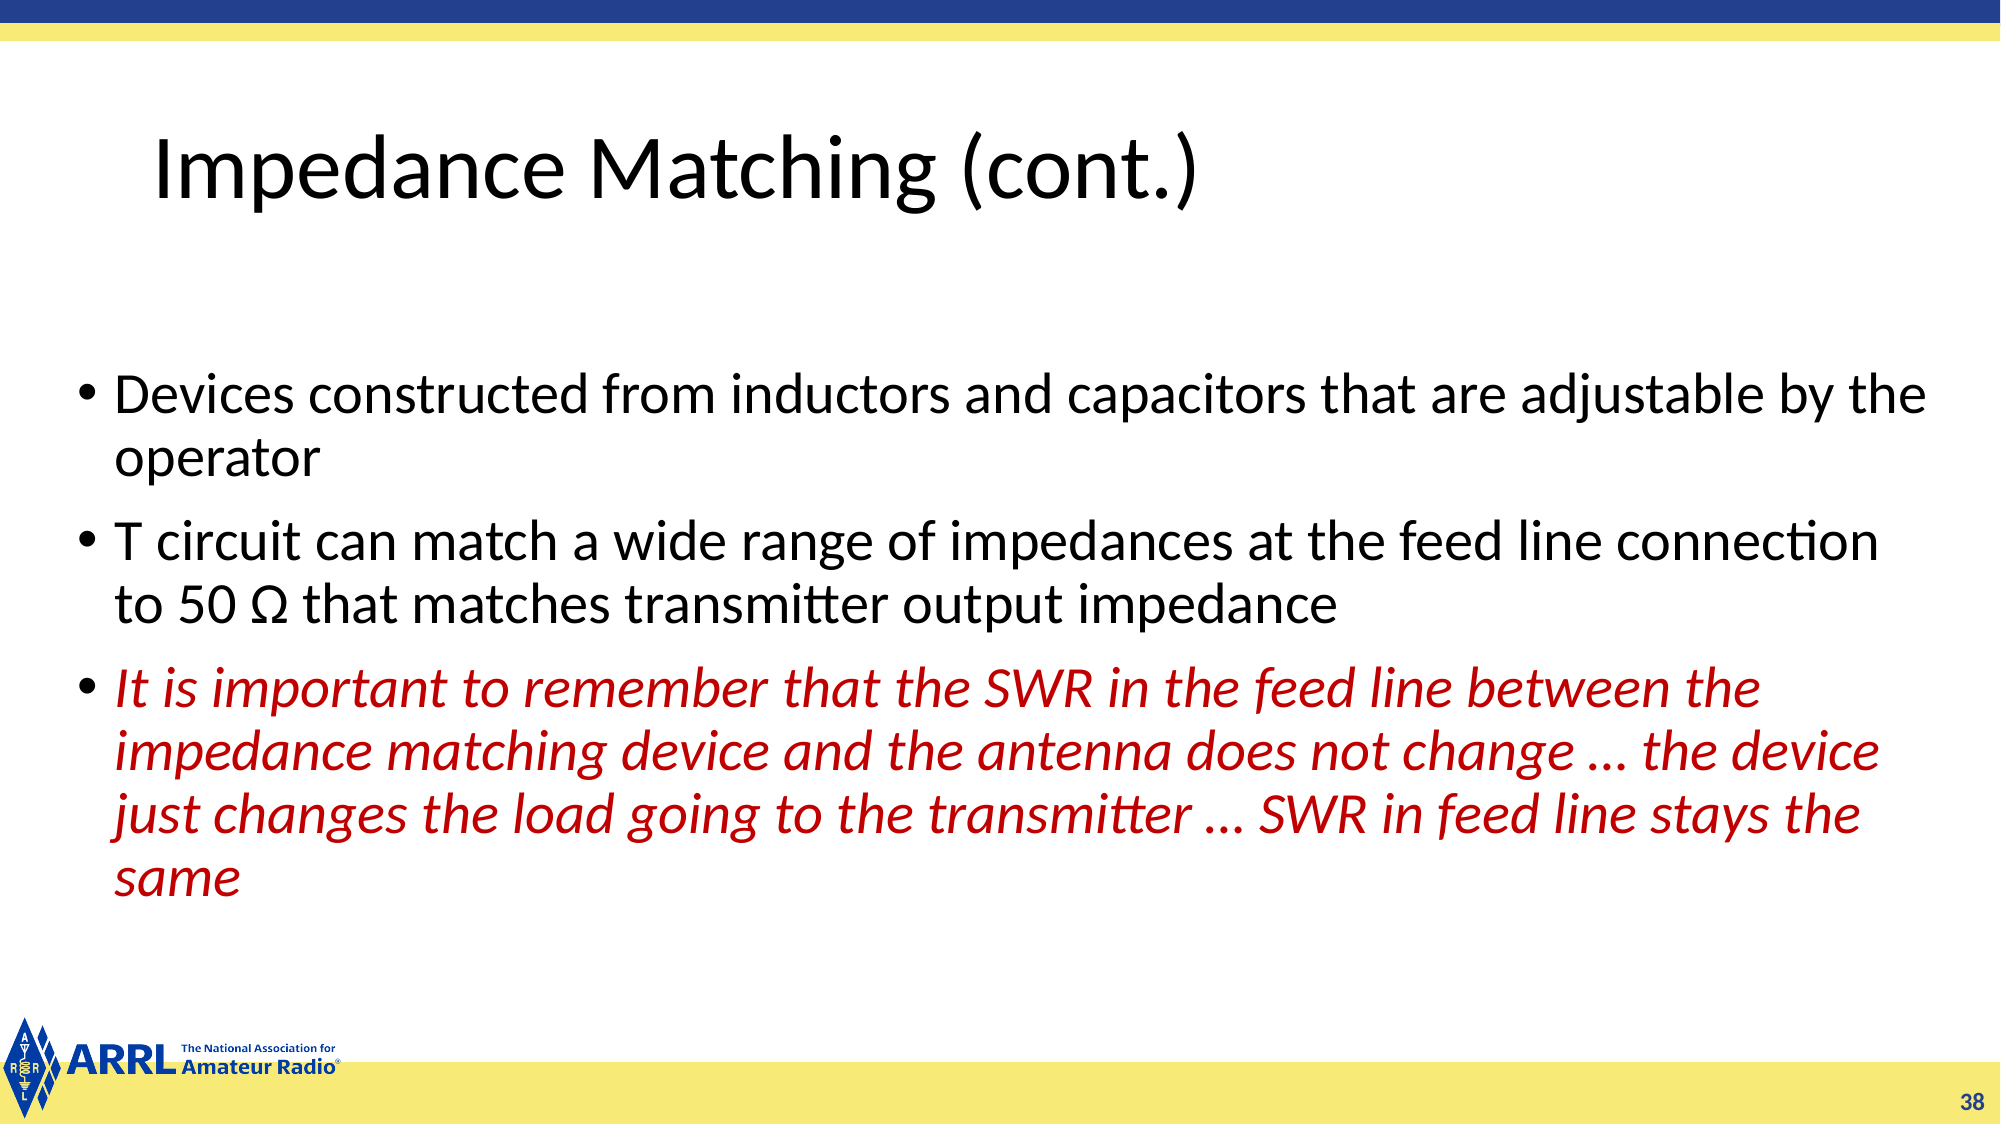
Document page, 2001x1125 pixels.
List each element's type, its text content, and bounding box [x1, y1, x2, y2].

picture [1, 1015, 342, 1121]
list Devices constructed from inductors and capacitors that are adjustable by the operator T circuit can match a wide range of impedances at the feed line connection to 50 Ω that matches transmitter output impedance It is important to remember that the SWR in the feed line between the impedance matching device and the antenna does not change … the device just changes the load going to the transmitter … SWR in feed line stays the same [62, 355, 1950, 1075]
title Impedance Matching (cont.) [137, 59, 1863, 278]
